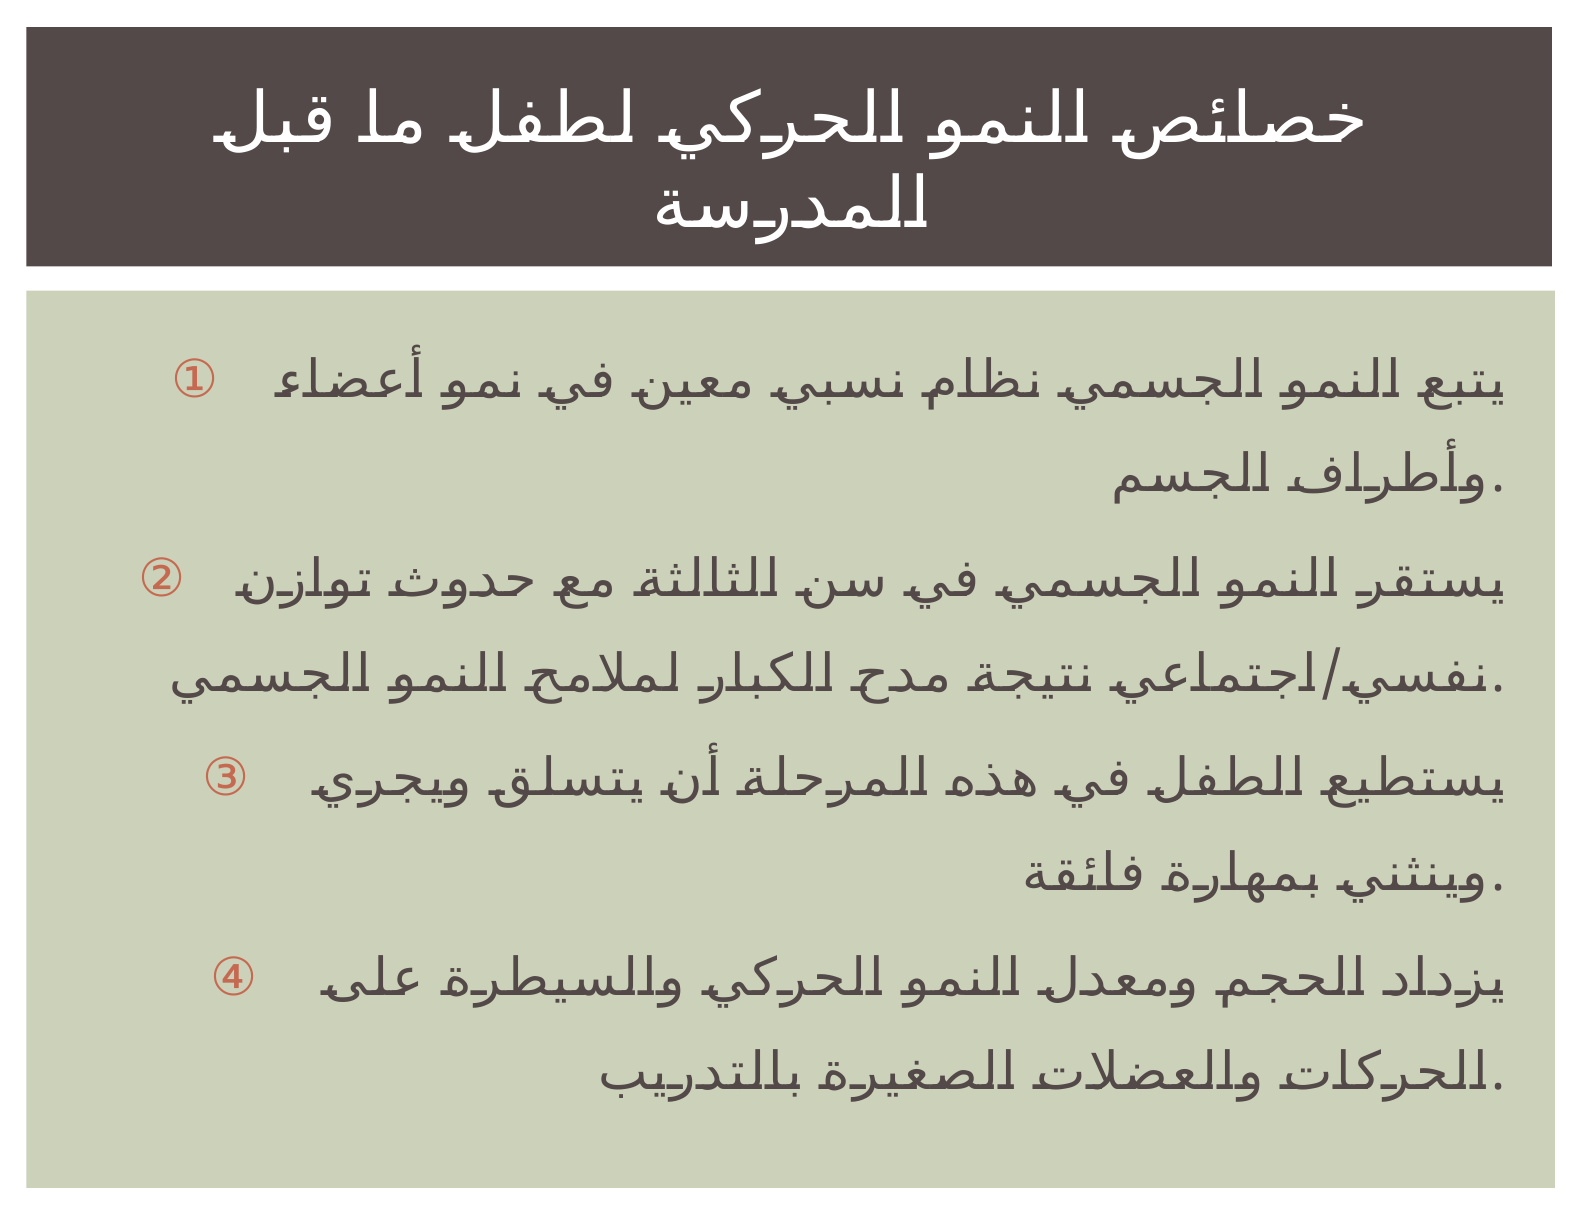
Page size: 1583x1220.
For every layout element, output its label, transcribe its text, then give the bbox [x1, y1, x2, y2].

list يتبع النمو الجسمي نظام نسبي معين في نمو أعضاء وأطراف الجسم. يستقر النمو الجسمي في سن الثالثة مع حدوث توازن نفسي/اجتماعي نتيجة مدح الكبار لملامح النمو الجسمي. يستطيع الطفل في هذه المرحلة أن يتسلق ويجري وينثني بمهارة فائقة. يزداد الحجم ومعدل النمو الحركي والسيطرة على الحركات والعضلات الصغيرة بالتدريب. [65, 305, 1522, 1155]
title خصائص النمو الحركي لطفل ما قبل المدرسة [65, 63, 1517, 251]
